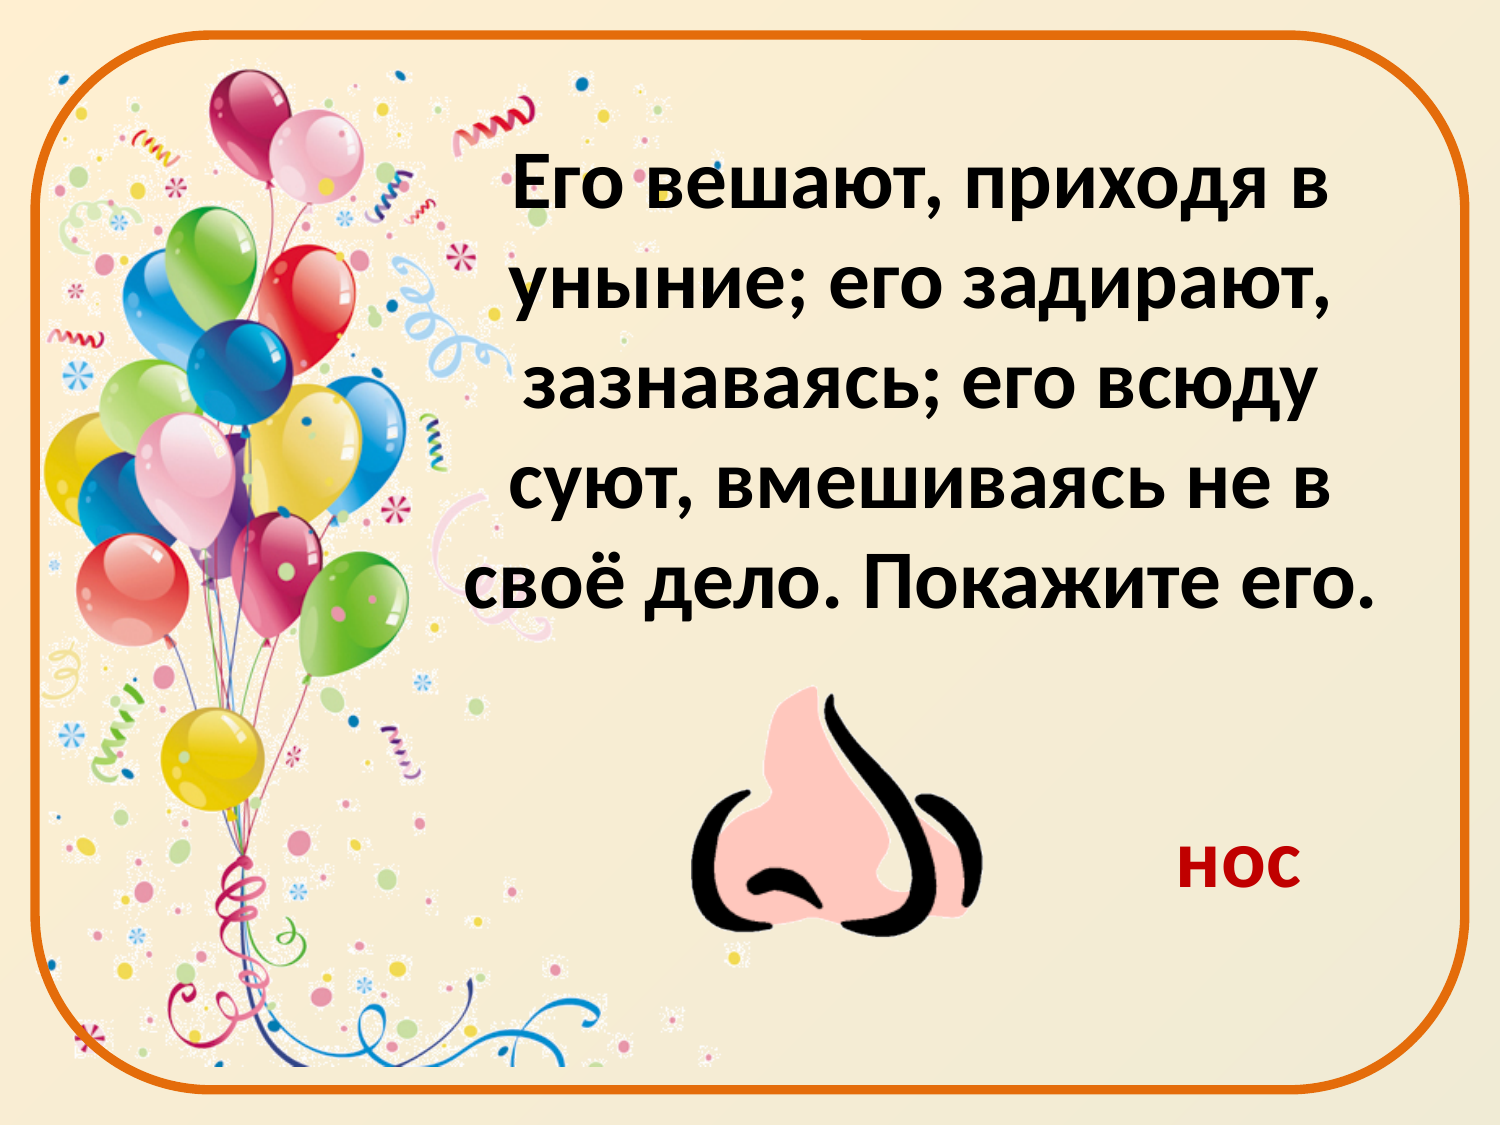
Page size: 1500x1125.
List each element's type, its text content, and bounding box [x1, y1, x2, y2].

title Его вешают, приходя в уныние; его задирают, зазнаваясь; его всюду суют, вмешиваясь не в своё дело. Покажите его. [421, 281, 1421, 469]
text_box нос [1161, 796, 1316, 912]
picture [439, 1036, 560, 1067]
picture [40, 58, 985, 1067]
picture [23, 58, 113, 1067]
